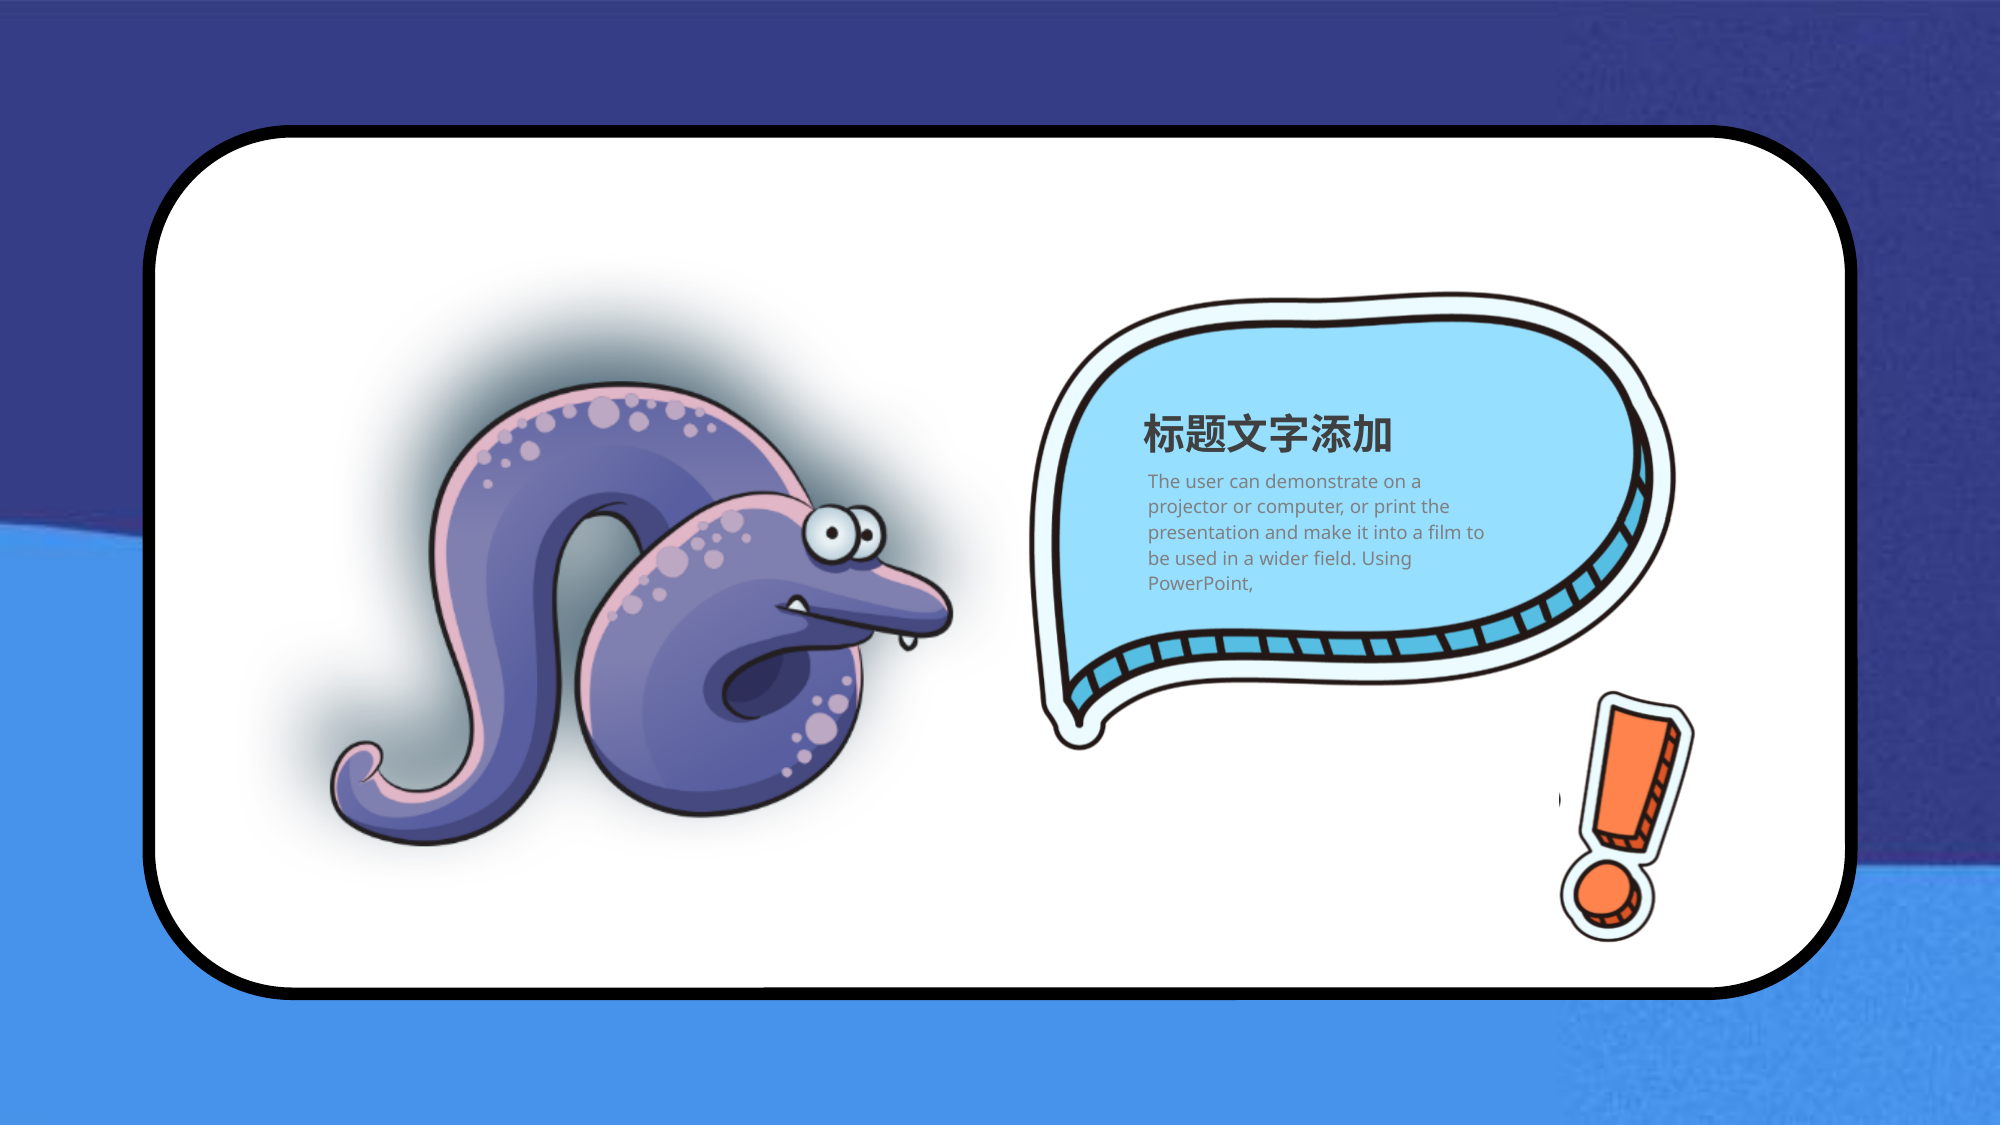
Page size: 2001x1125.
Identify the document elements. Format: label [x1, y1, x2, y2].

picture [0, 0, 2000, 1125]
text_box [1128, 390, 1701, 577]
